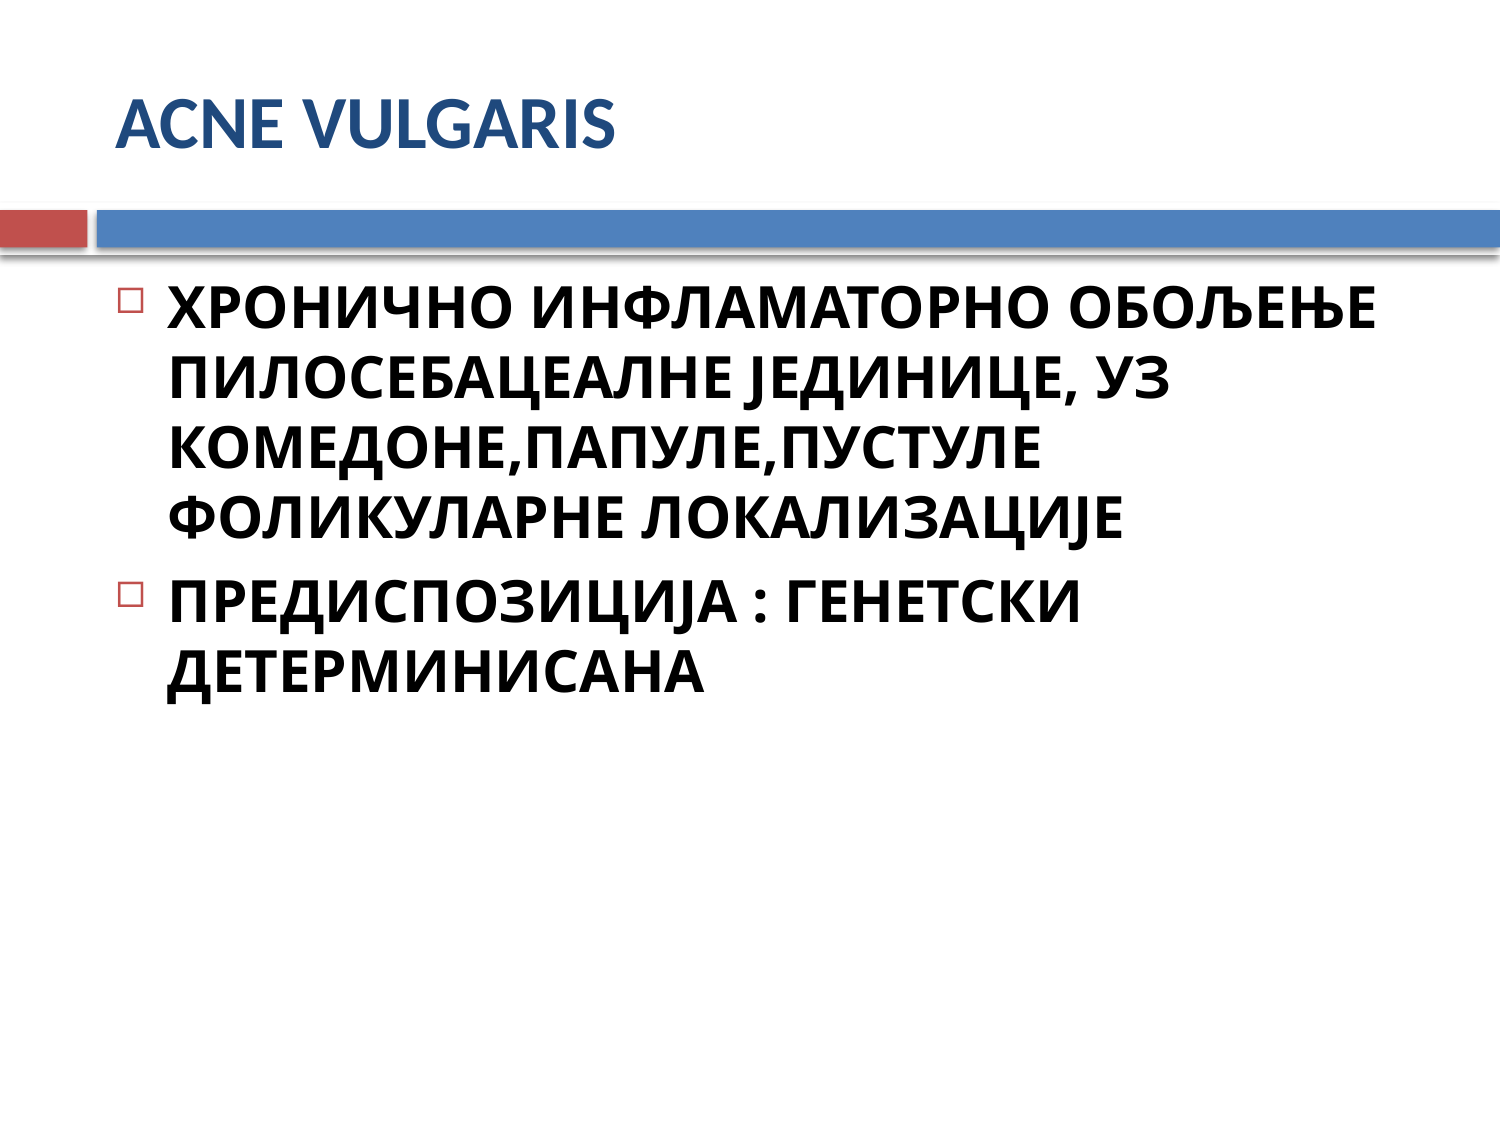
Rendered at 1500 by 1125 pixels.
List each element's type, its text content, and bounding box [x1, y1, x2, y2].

title ACNE VULGARIS [100, 37, 1438, 200]
list ХРОНИЧНО ИНФЛАМАТОРНО ОБОЉЕЊЕ ПИЛОСЕБАЦЕАЛНЕ ЈЕДИНИЦЕ, УЗ КОМЕДОНЕ,ПАПУЛЕ,ПУСТУЛЕ ФОЛИКУЛАРНЕ ЛОКАЛИЗАЦИЈЕ ПРЕДИСПОЗИЦИЈА : ГЕНЕТСКИ ДЕТЕРМИНИСАНА [100, 262, 1438, 1005]
